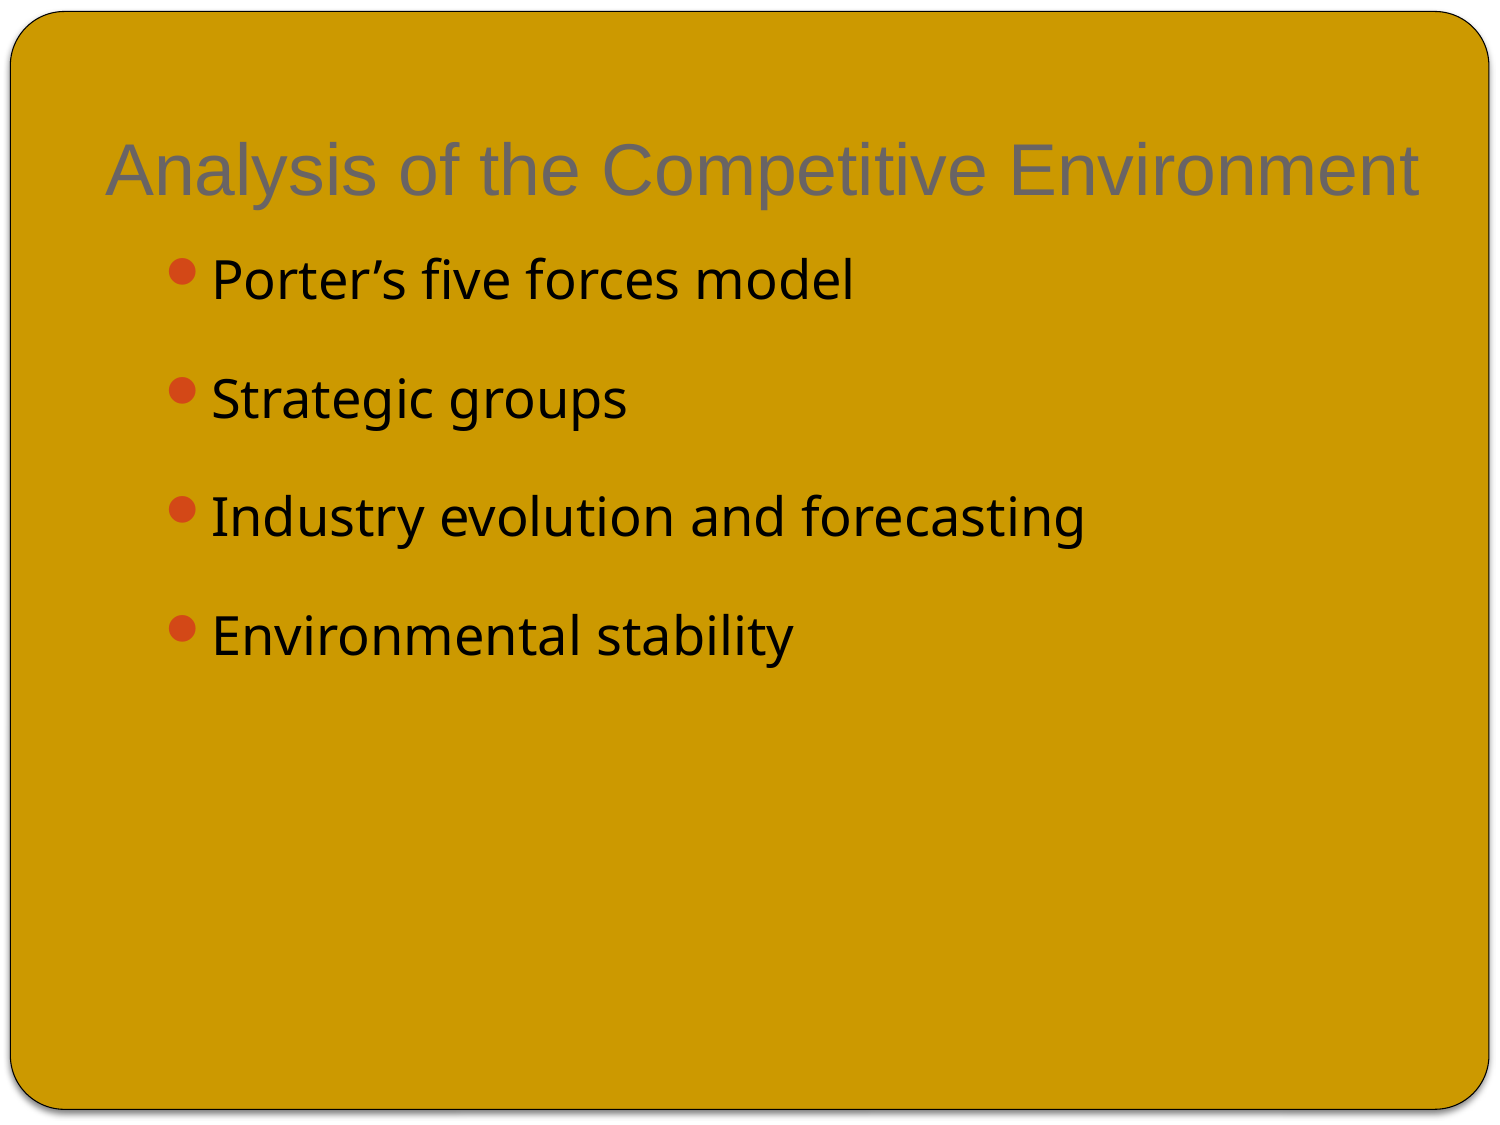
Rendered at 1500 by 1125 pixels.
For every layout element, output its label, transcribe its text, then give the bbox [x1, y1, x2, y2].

list Porter’s five forces model Strategic groups Industry evolution and forecasting Environmental stability [149, 237, 1426, 988]
title Analysis of the Competitive Environment [74, 44, 1451, 226]
